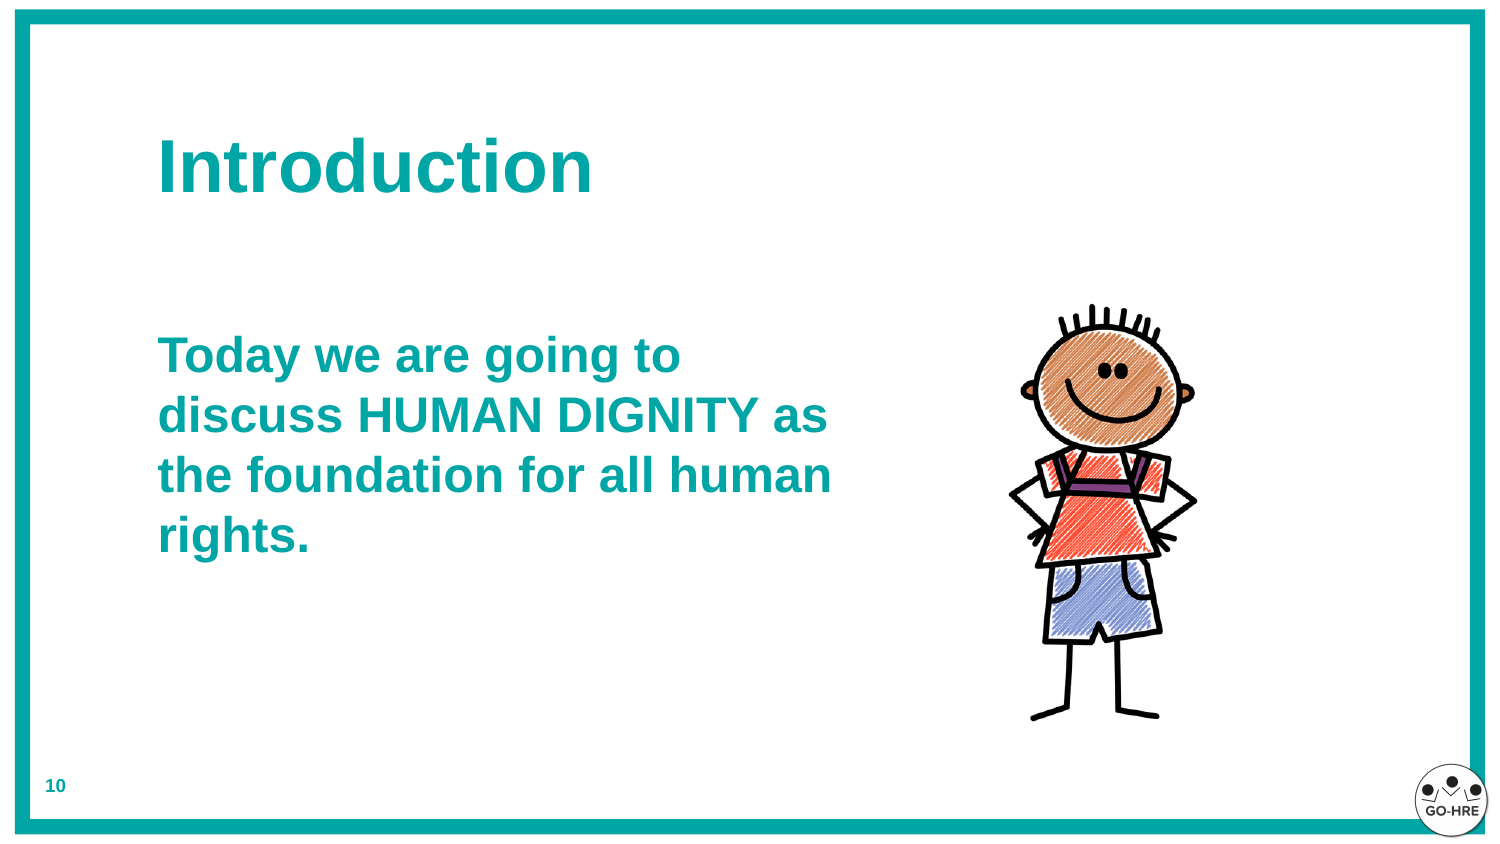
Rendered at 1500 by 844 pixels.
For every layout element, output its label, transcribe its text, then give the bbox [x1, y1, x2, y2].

picture [983, 257, 1218, 753]
list Today we are going to discuss HUMAN DIGNITY as the foundation for all human rights. [142, 183, 874, 760]
picture [1414, 763, 1490, 839]
slide_number 10 [30, 754, 121, 819]
title Introduction [142, 86, 1401, 237]
